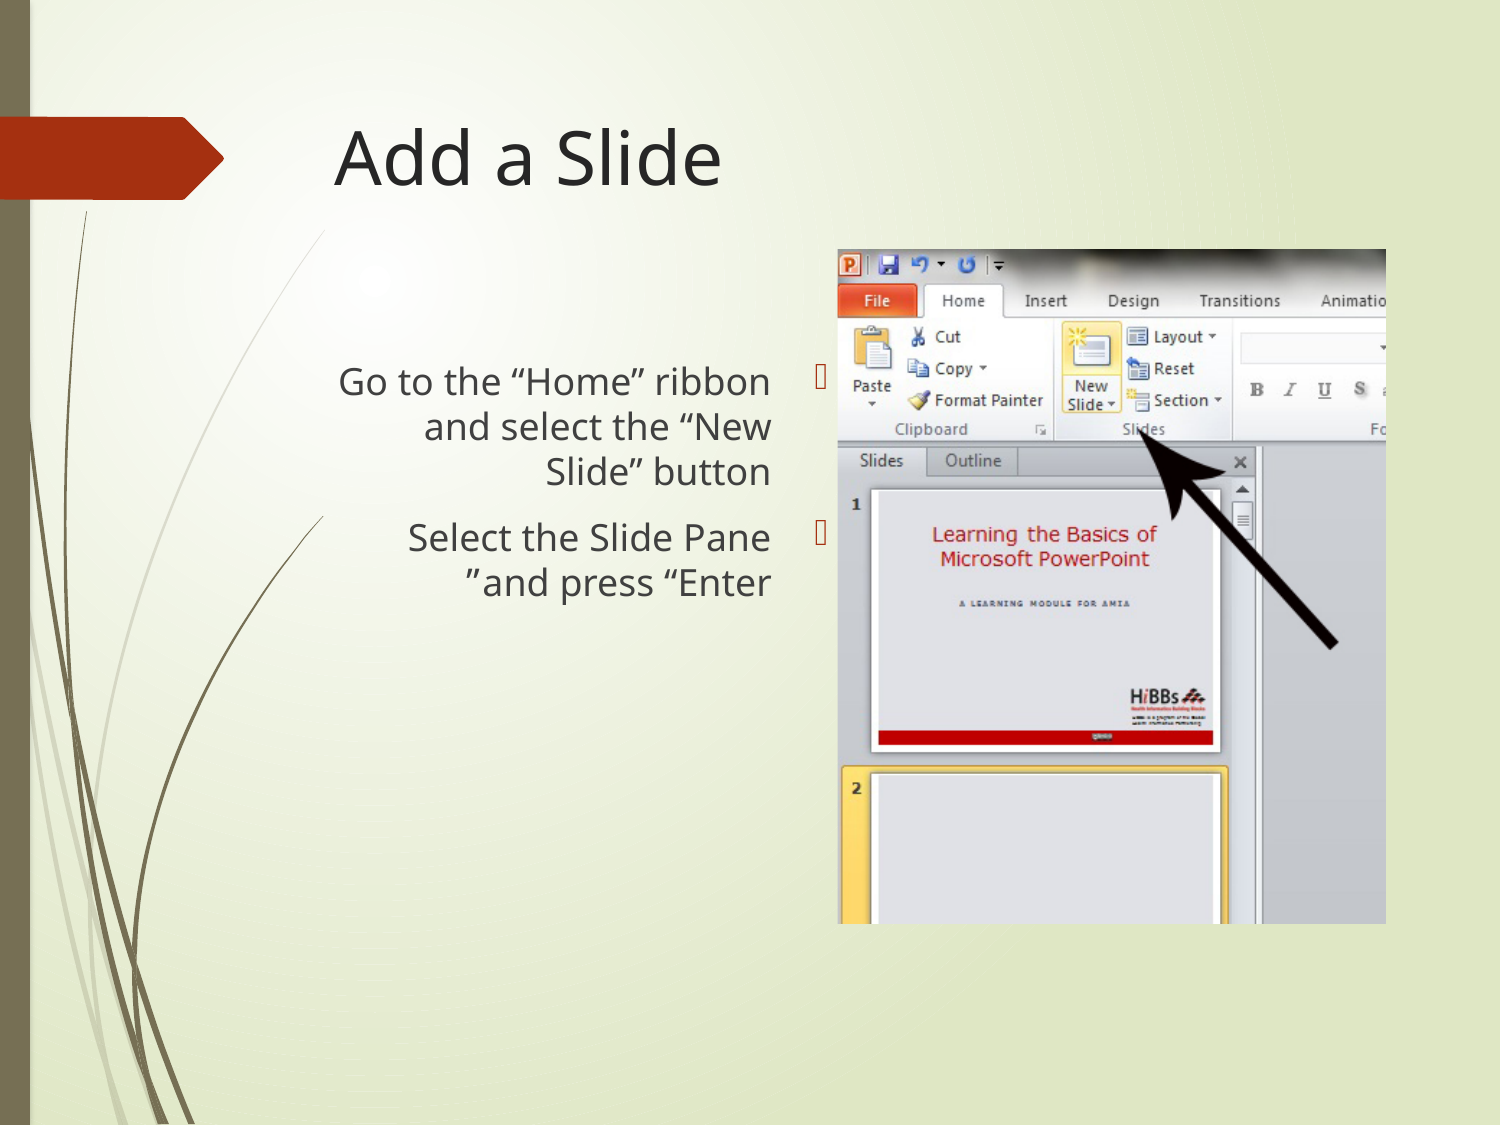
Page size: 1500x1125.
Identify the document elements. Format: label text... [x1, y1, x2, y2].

title Add a Slide [319, 102, 1400, 313]
picture [837, 249, 1387, 924]
list Go to the “Home” ribbon and select the “New Slide” button Select the Slide Pane and press “Enter” [318, 350, 844, 969]
